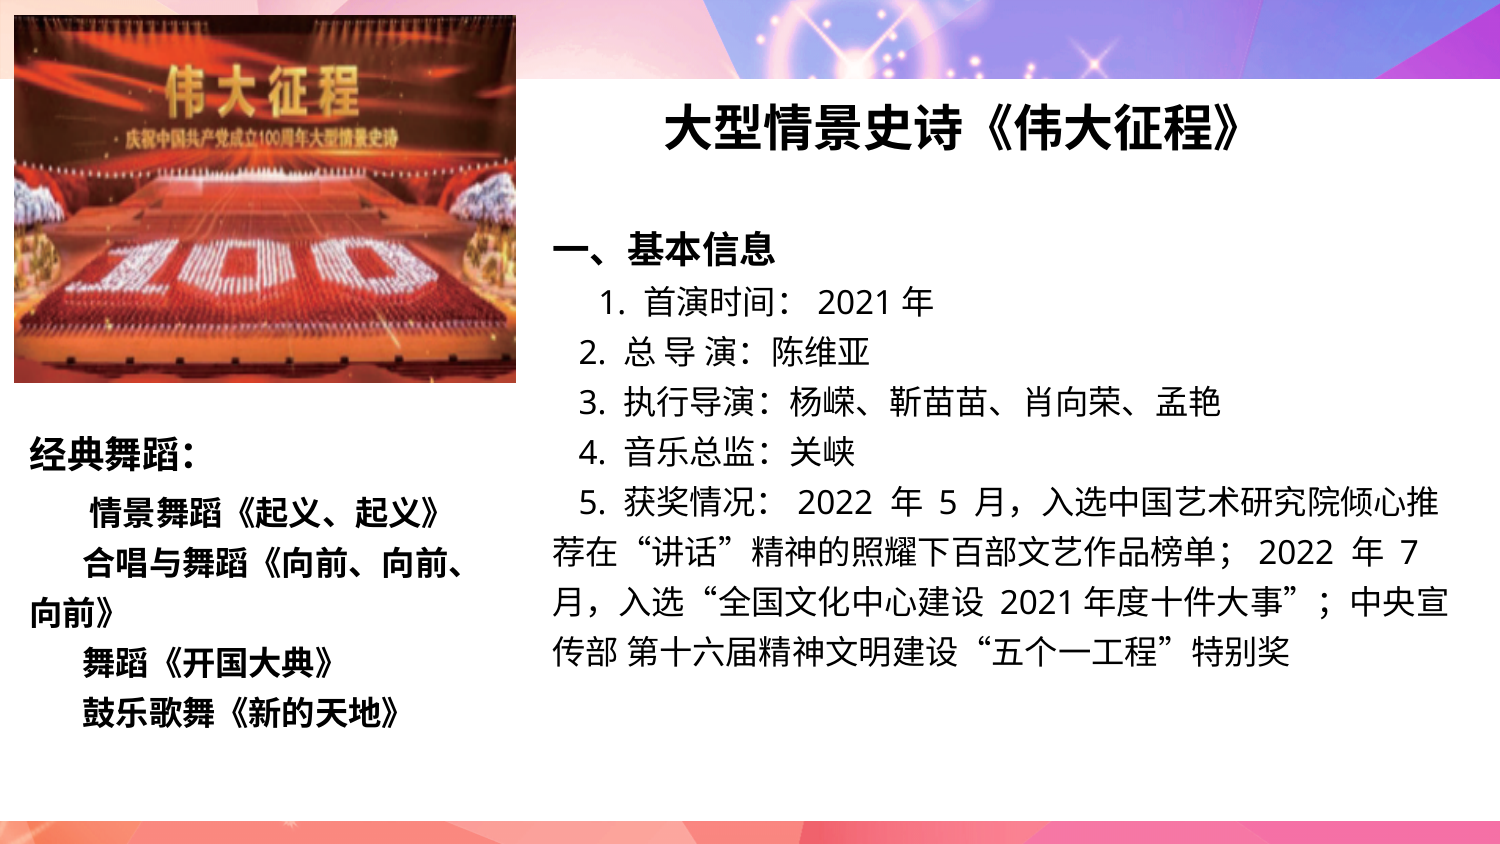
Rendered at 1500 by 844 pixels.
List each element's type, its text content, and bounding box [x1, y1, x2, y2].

text_box 经典舞蹈： 情景舞蹈《起义、起义》 合唱与舞蹈《向前、向前、向前》 舞蹈《开国大典》 鼓乐歌舞《新的天地》 [14, 412, 516, 740]
text_box 一、基本信息 1. 首演时间：2021年 2. 总 导 演：陈维亚 3. 执行导演：杨嵘、靳苗苗、肖向荣、孟艳 4. 音乐总监：关峡 5. 获奖情况：2022 年 5 月，入选中国艺术研究院倾心推荐在“讲话”精神的照耀下百部文艺作品榜单；2022 年 7 月，入选“全国文化中心建设 2021年度十件大事”；中央宣传部 第十六届精神文明建设“五个一工程”特别奖 [537, 207, 1471, 679]
picture [0, 821, 1500, 844]
picture [0, 0, 1500, 383]
text_box 大型情景史诗《伟大征程》 [587, 88, 1339, 164]
